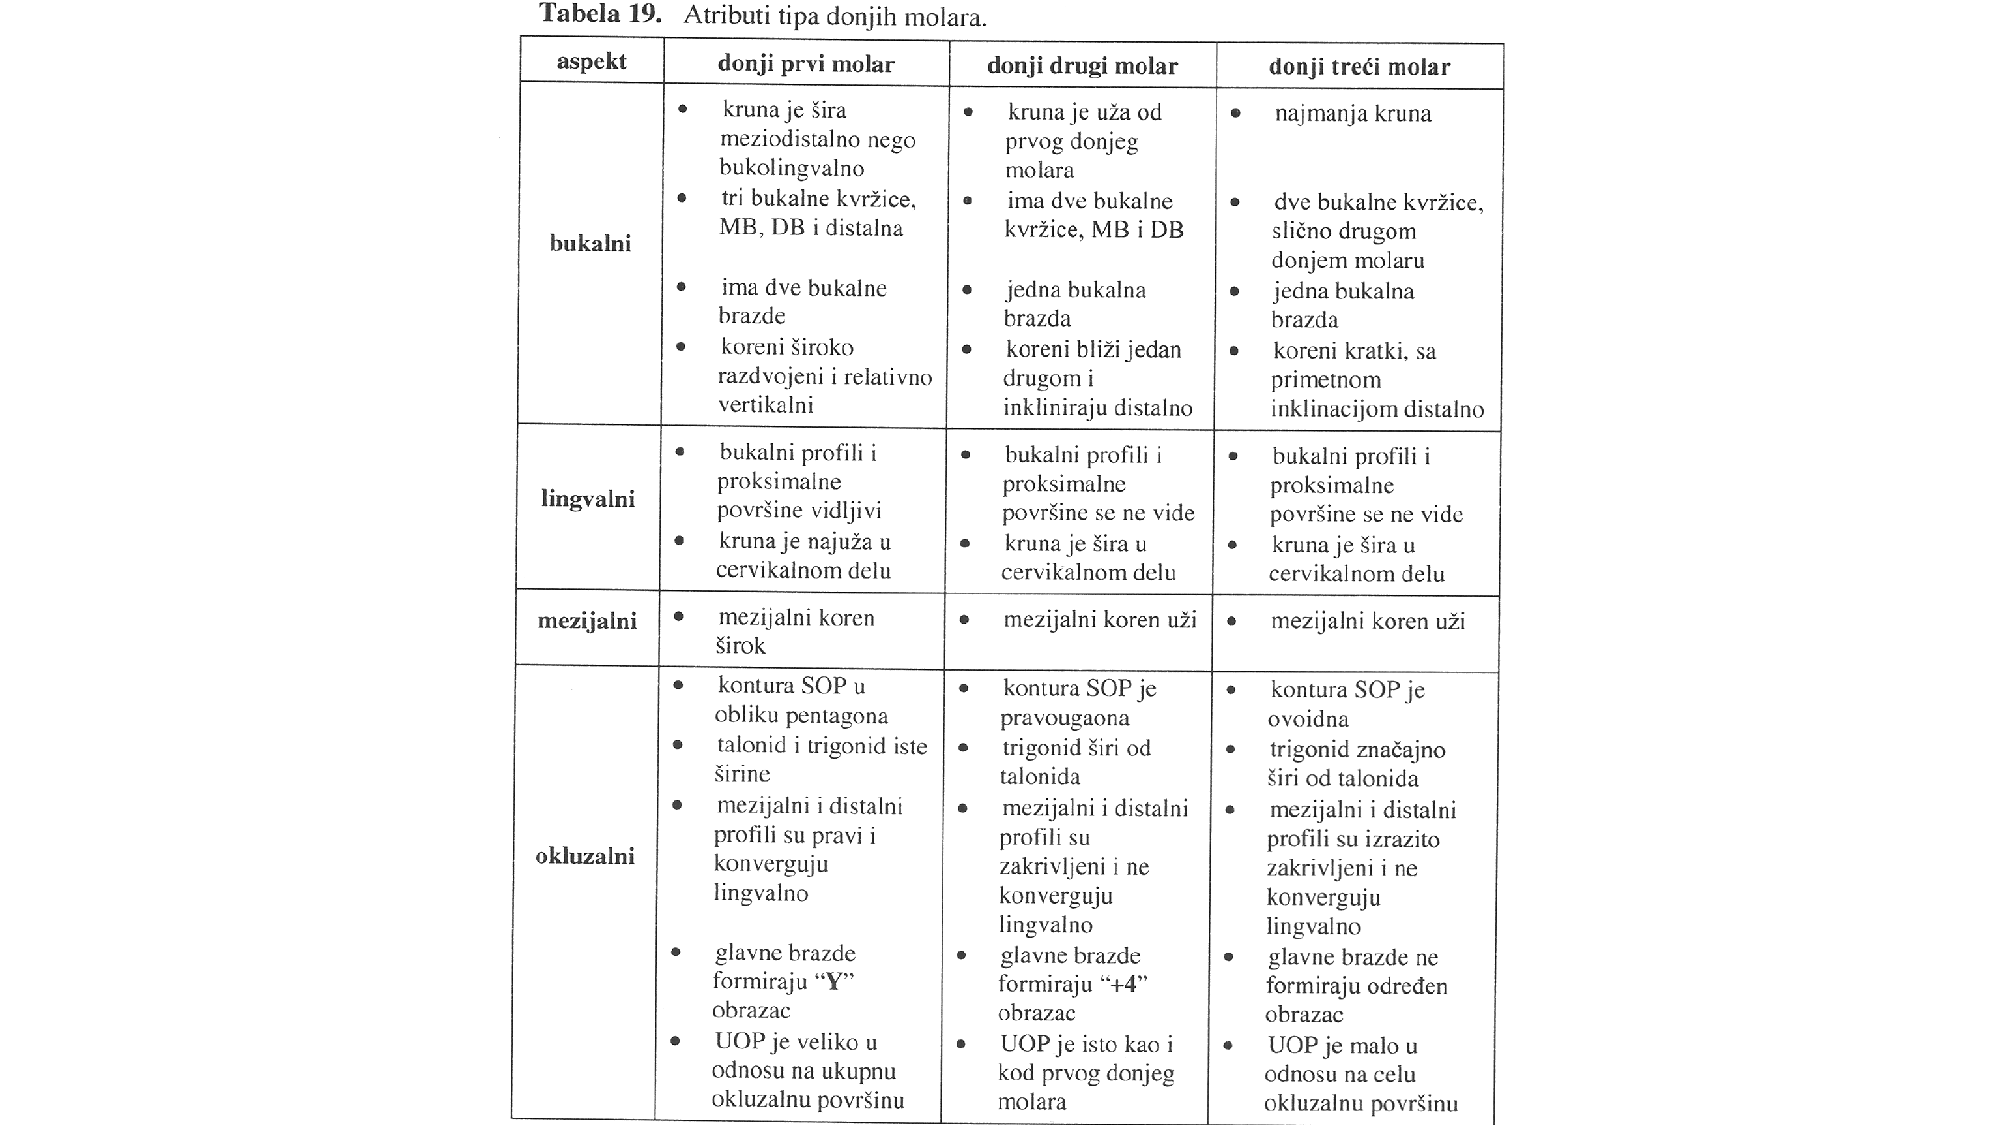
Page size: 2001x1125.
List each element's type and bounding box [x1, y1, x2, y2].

picture [481, 0, 1518, 1125]
